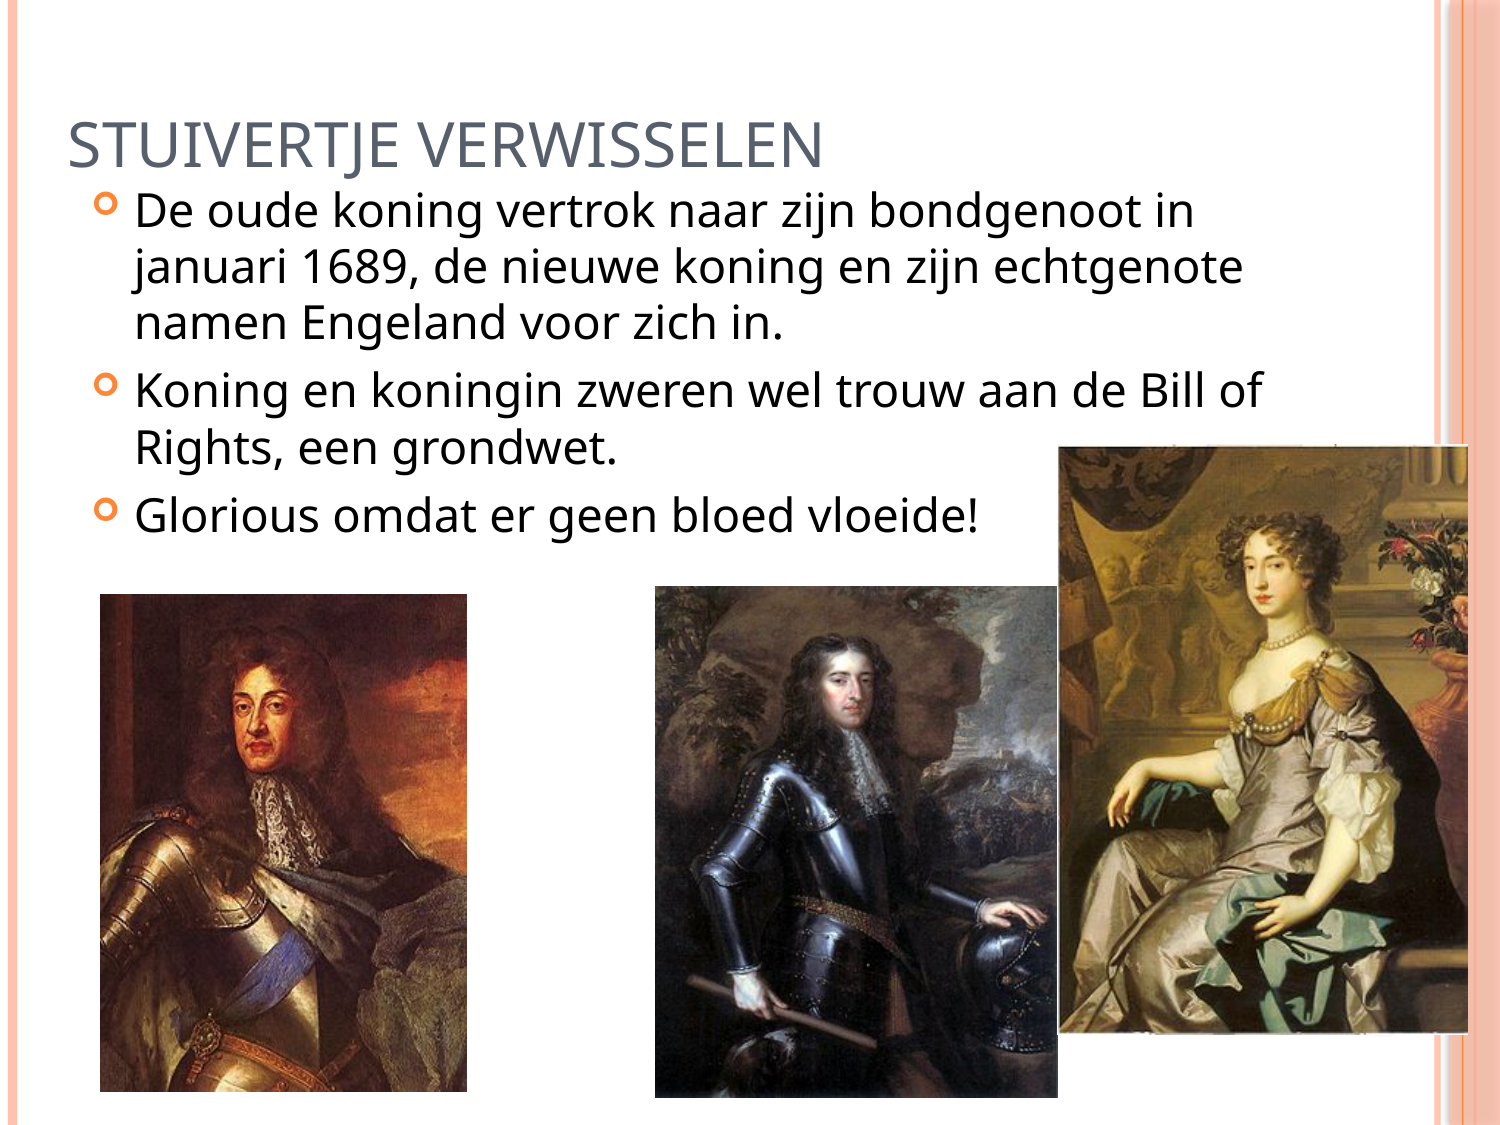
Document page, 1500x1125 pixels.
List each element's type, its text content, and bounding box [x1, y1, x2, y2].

list De oude koning vertrok naar zijn bondgenoot in januari 1689, de nieuwe koning en zijn echtgenote namen Engeland voor zich in. Koning en koningin zweren wel trouw aan de Bill of Rights, een grondwet. Glorious omdat er geen bloed vloeide! [76, 172, 1317, 551]
picture [99, 594, 468, 1092]
picture [654, 443, 1468, 1098]
title Stuivertje verwisselen [53, 0, 1404, 188]
